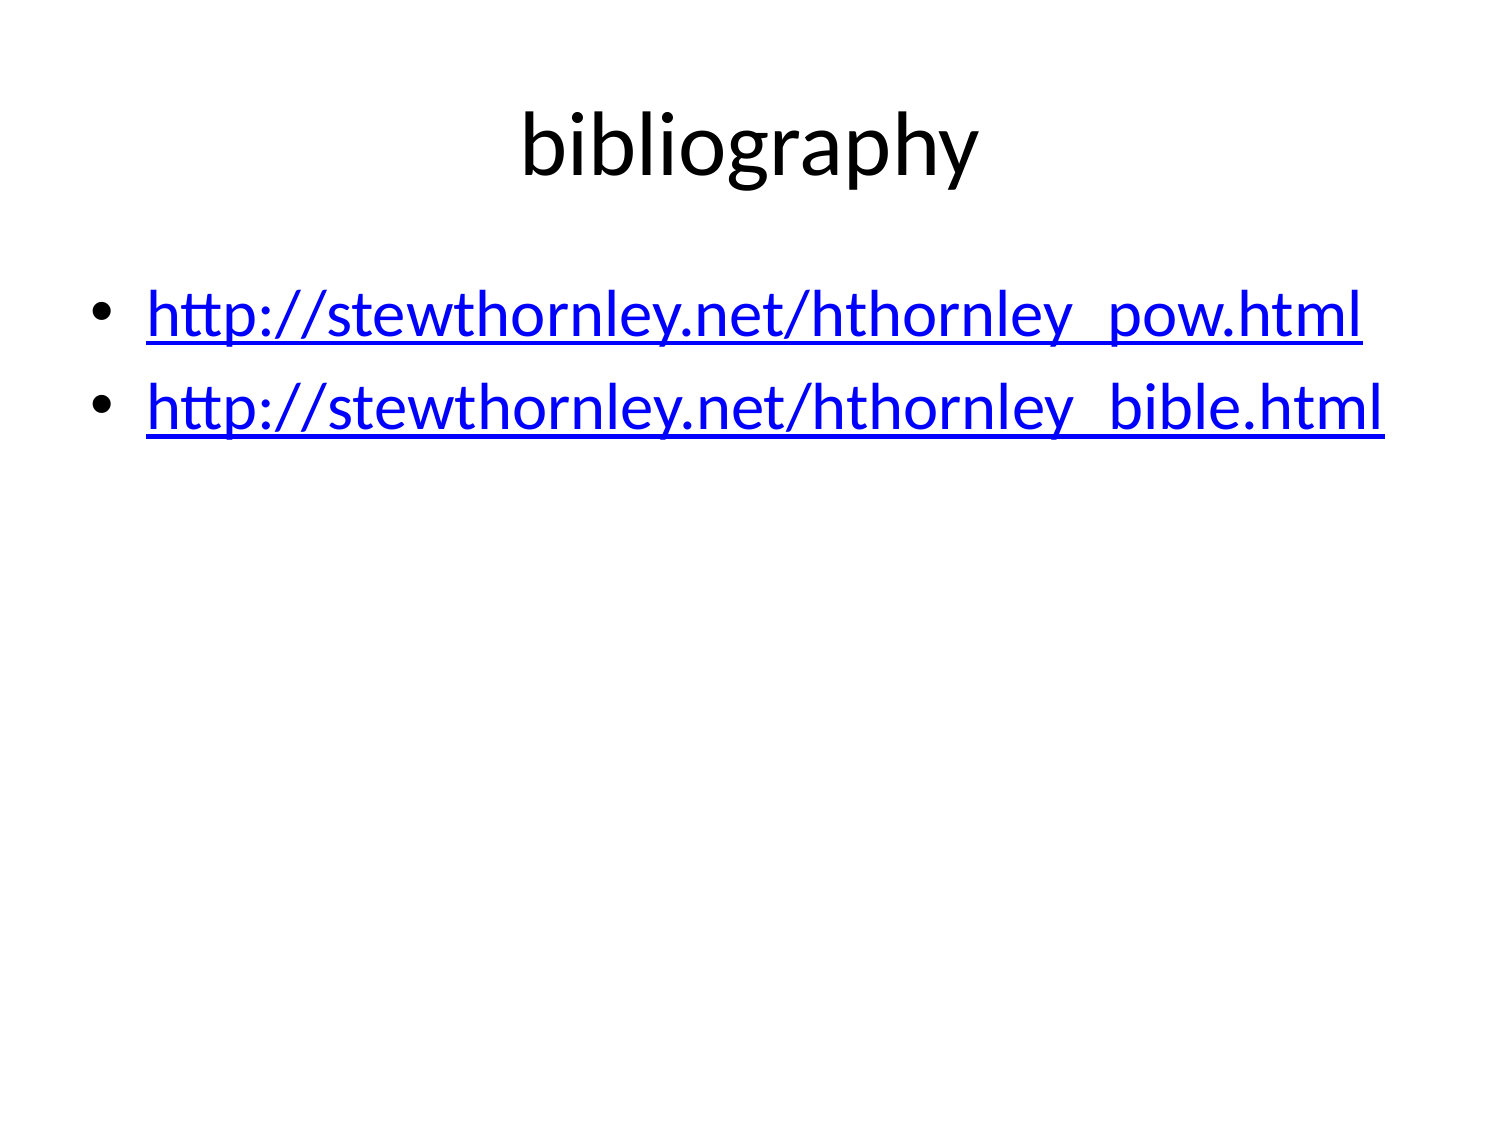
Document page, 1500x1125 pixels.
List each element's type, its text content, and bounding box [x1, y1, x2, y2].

title bibliography [75, 45, 1425, 233]
list http://stewthornley.net/hthornley_pow.html http://stewthornley.net/hthornley_bible.html [75, 262, 1425, 1005]
